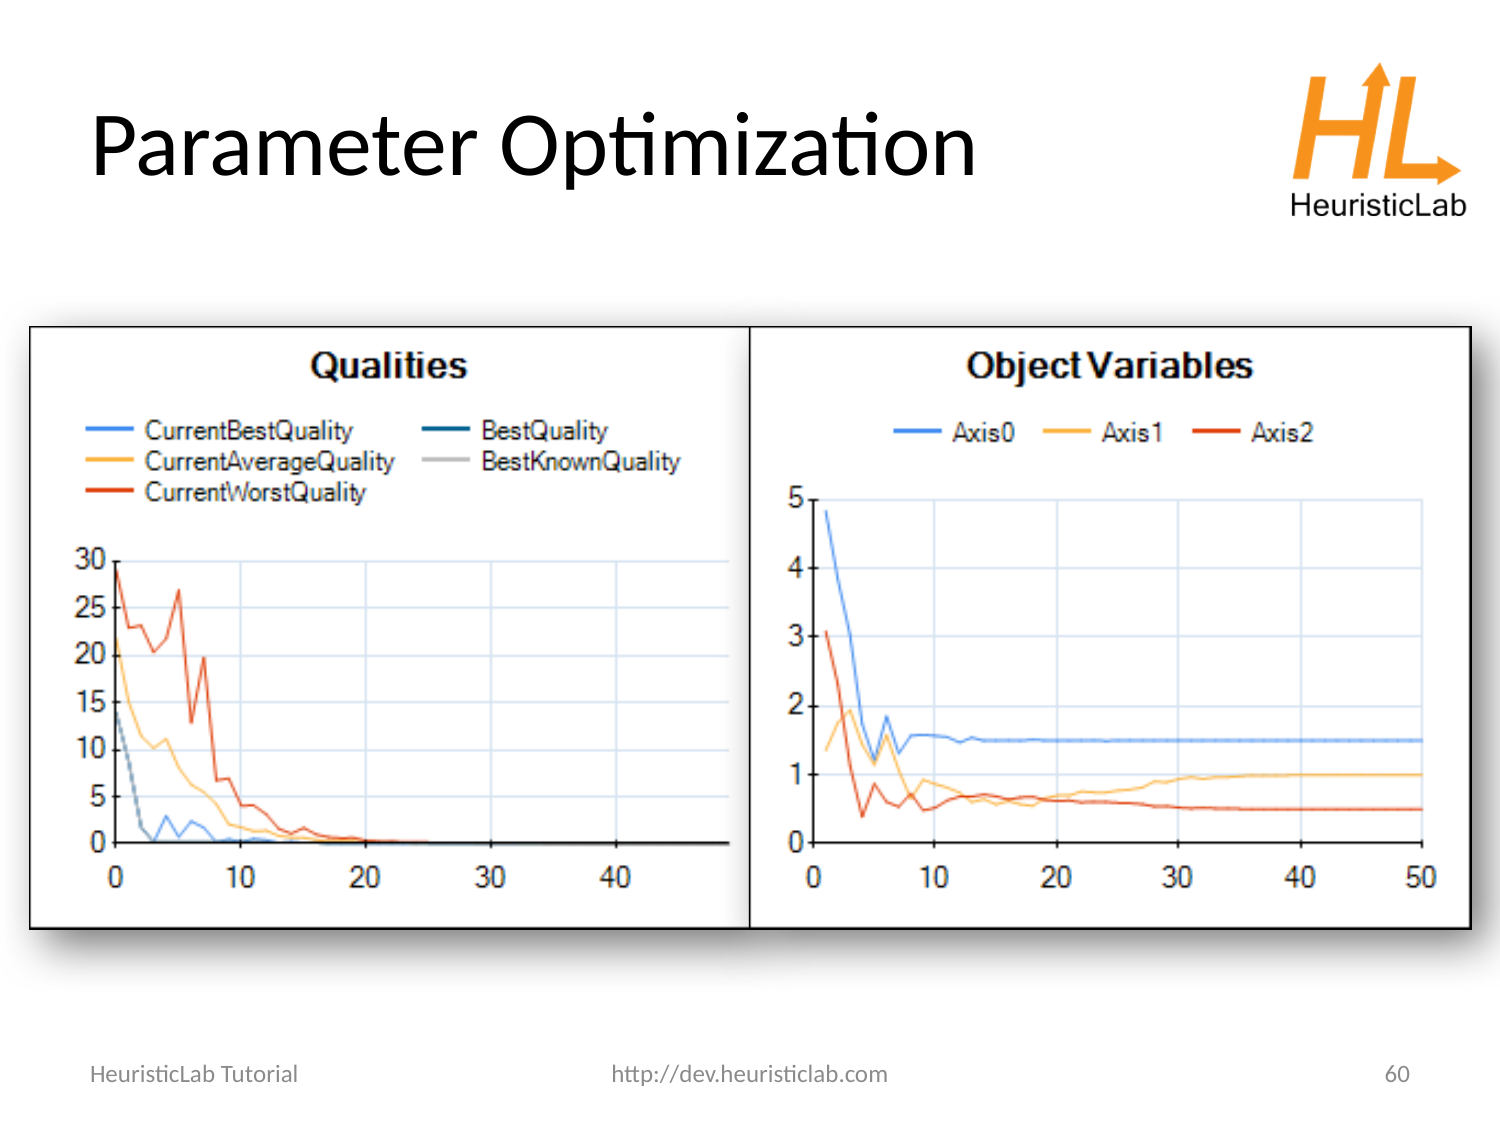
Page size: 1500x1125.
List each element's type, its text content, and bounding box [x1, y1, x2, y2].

slide_number HeuristicLab Tutorial [75, 1042, 425, 1103]
slide_number 60 [1074, 1042, 1425, 1103]
picture [1281, 27, 1474, 244]
footer http://dev.heuristiclab.com [512, 1042, 988, 1103]
title Parameter Optimization [75, 45, 1282, 233]
picture [29, 325, 1473, 931]
